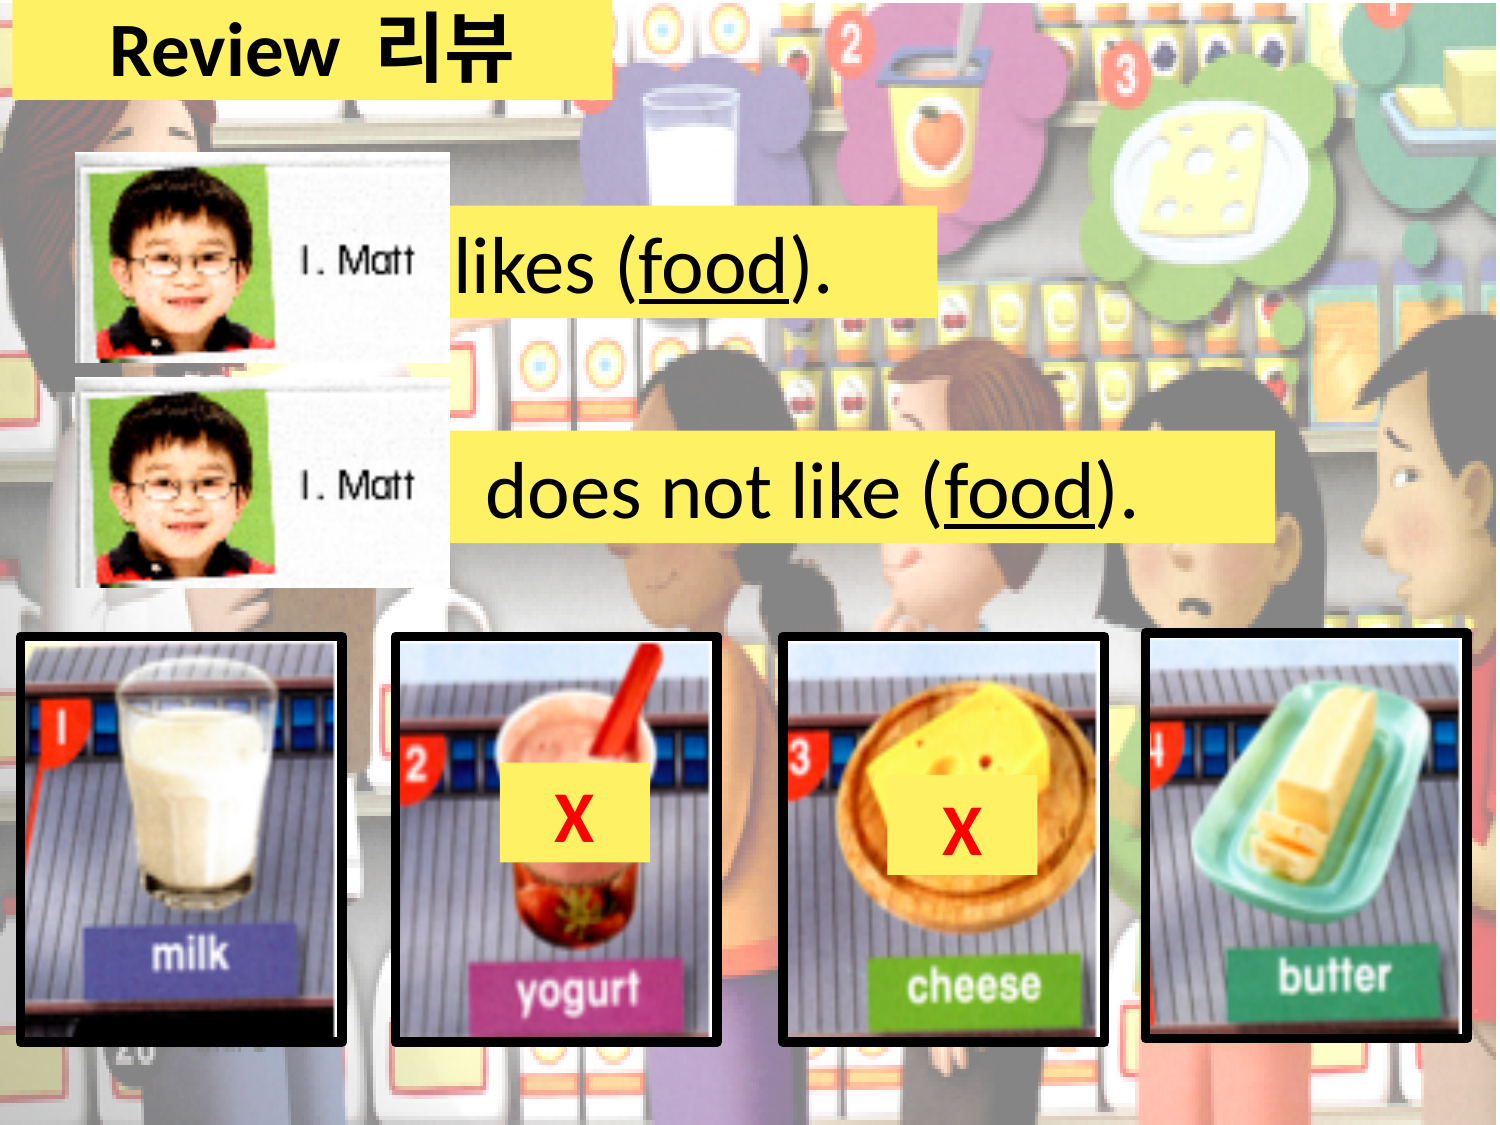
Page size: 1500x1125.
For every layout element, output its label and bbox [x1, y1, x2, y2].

text_box [74, 151, 938, 363]
text_box [74, 376, 1276, 588]
text_box [787, 641, 1101, 1038]
picture [0, 0, 1500, 1125]
text_box [399, 641, 713, 1038]
